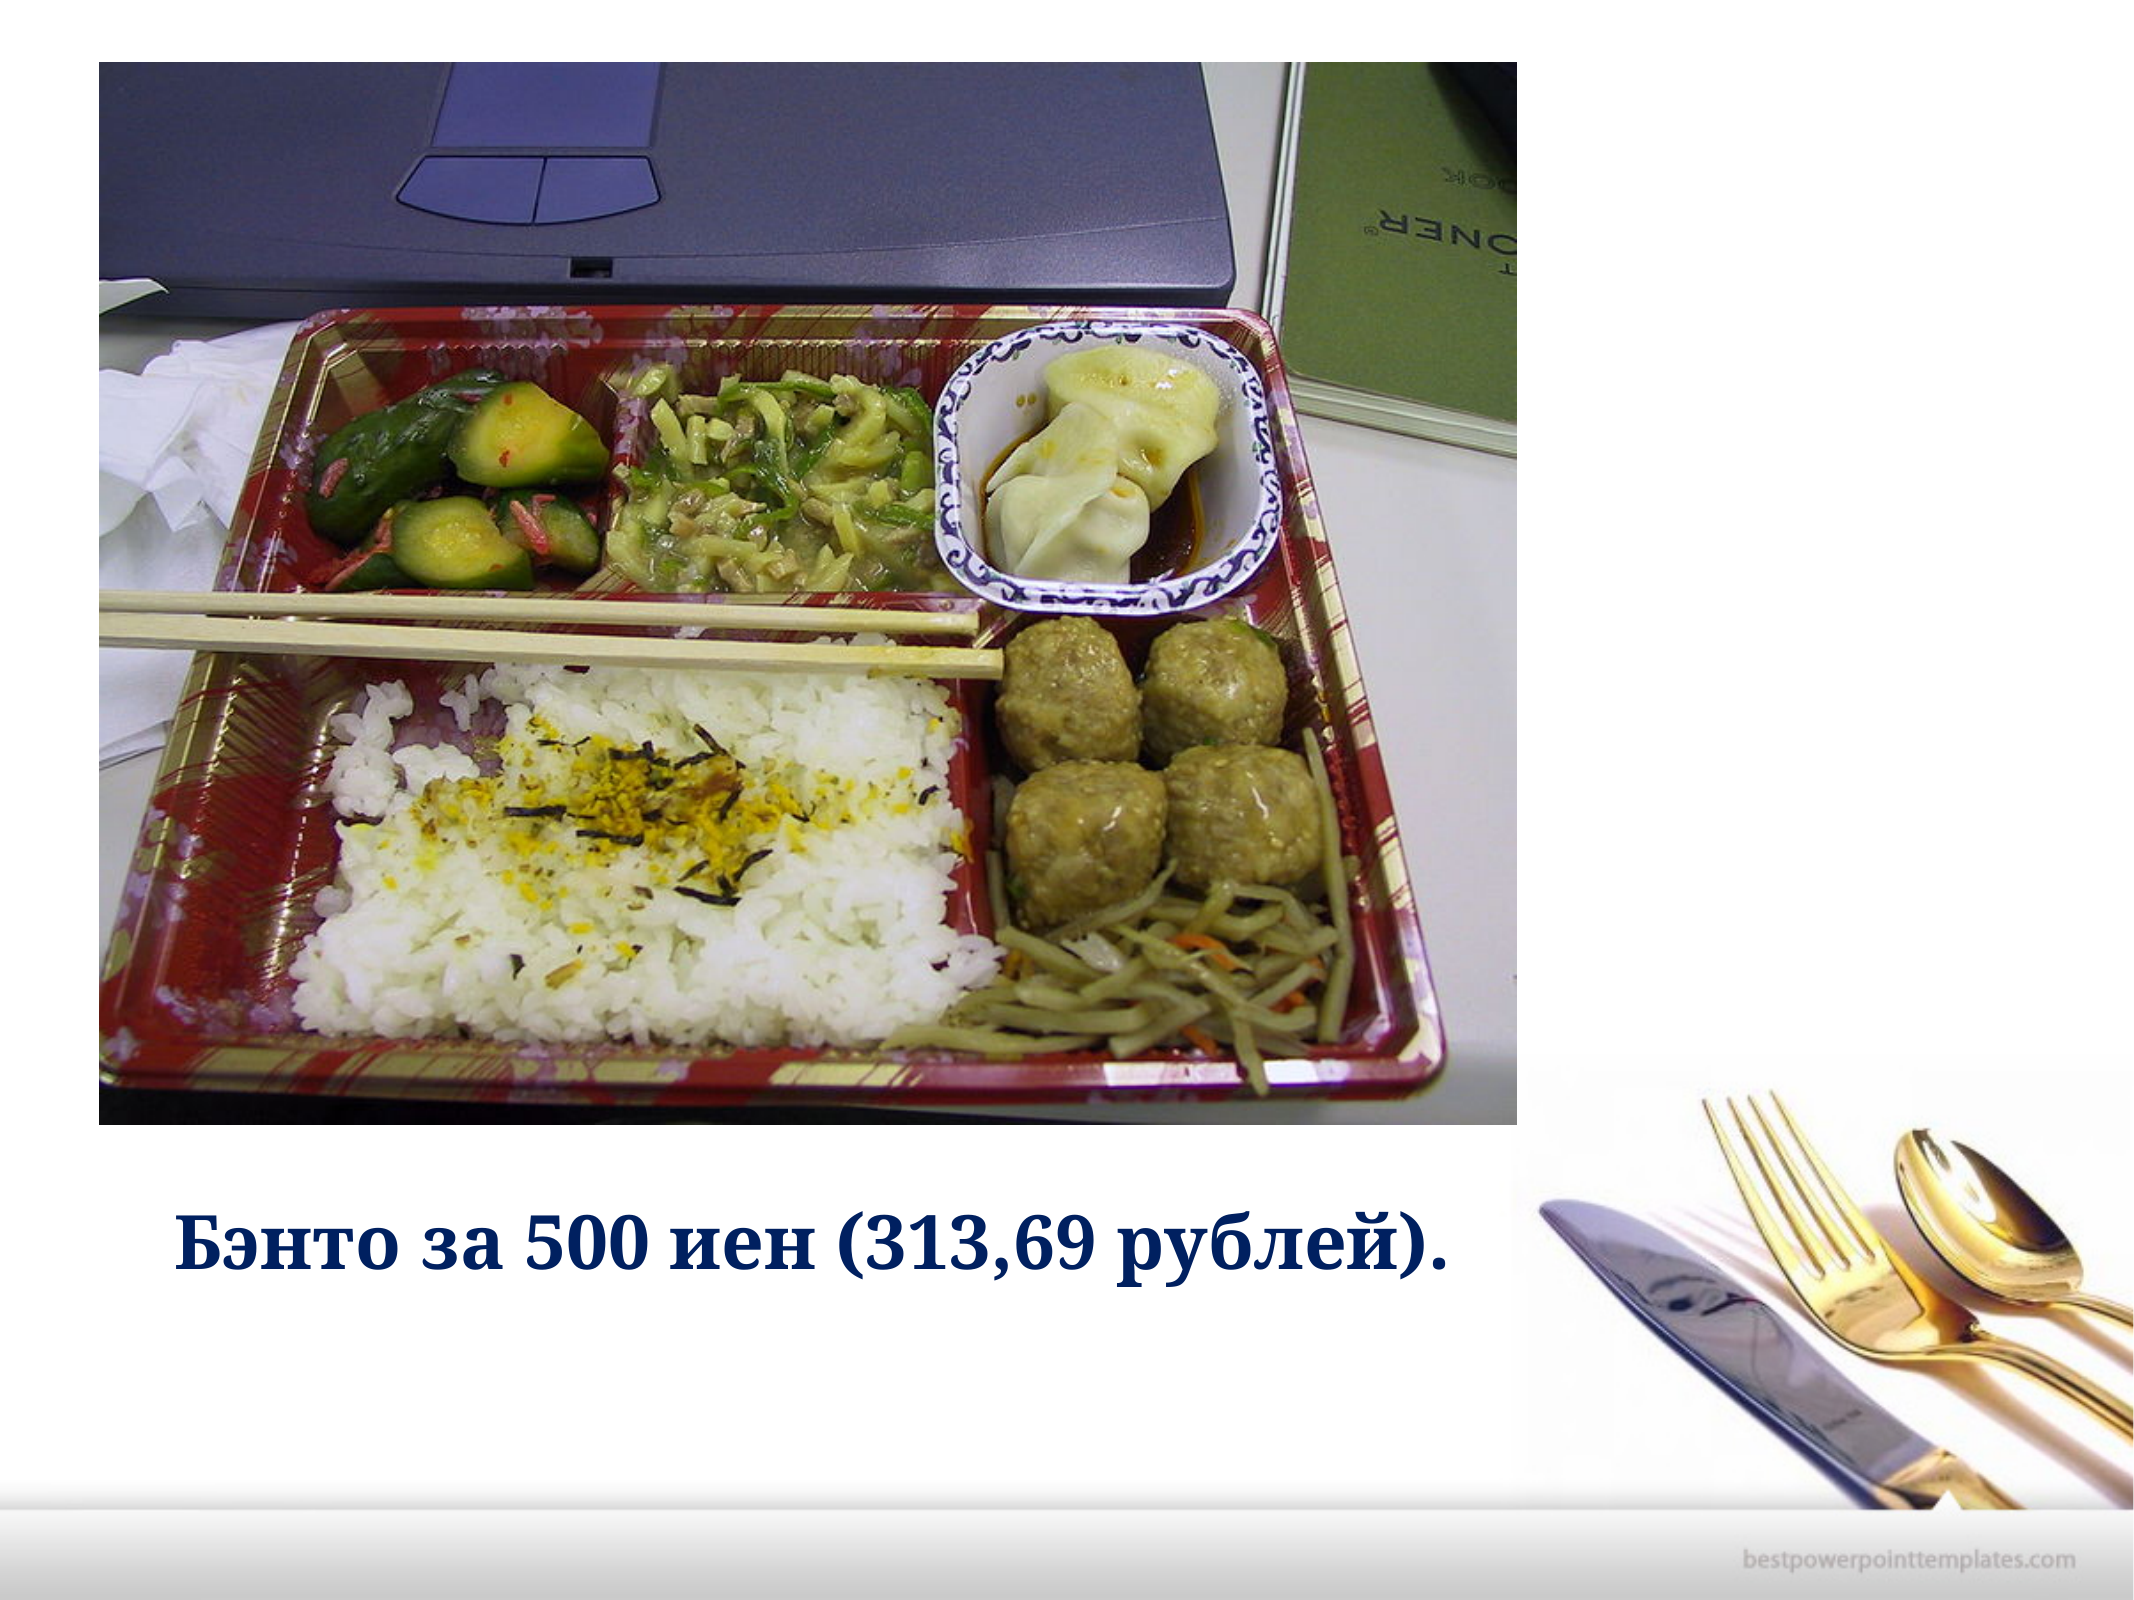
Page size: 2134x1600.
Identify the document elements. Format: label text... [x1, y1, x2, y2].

picture [0, 0, 2134, 1600]
text_box Бэнто за 500 иен (313,69 рублей). [158, 1187, 1467, 1293]
